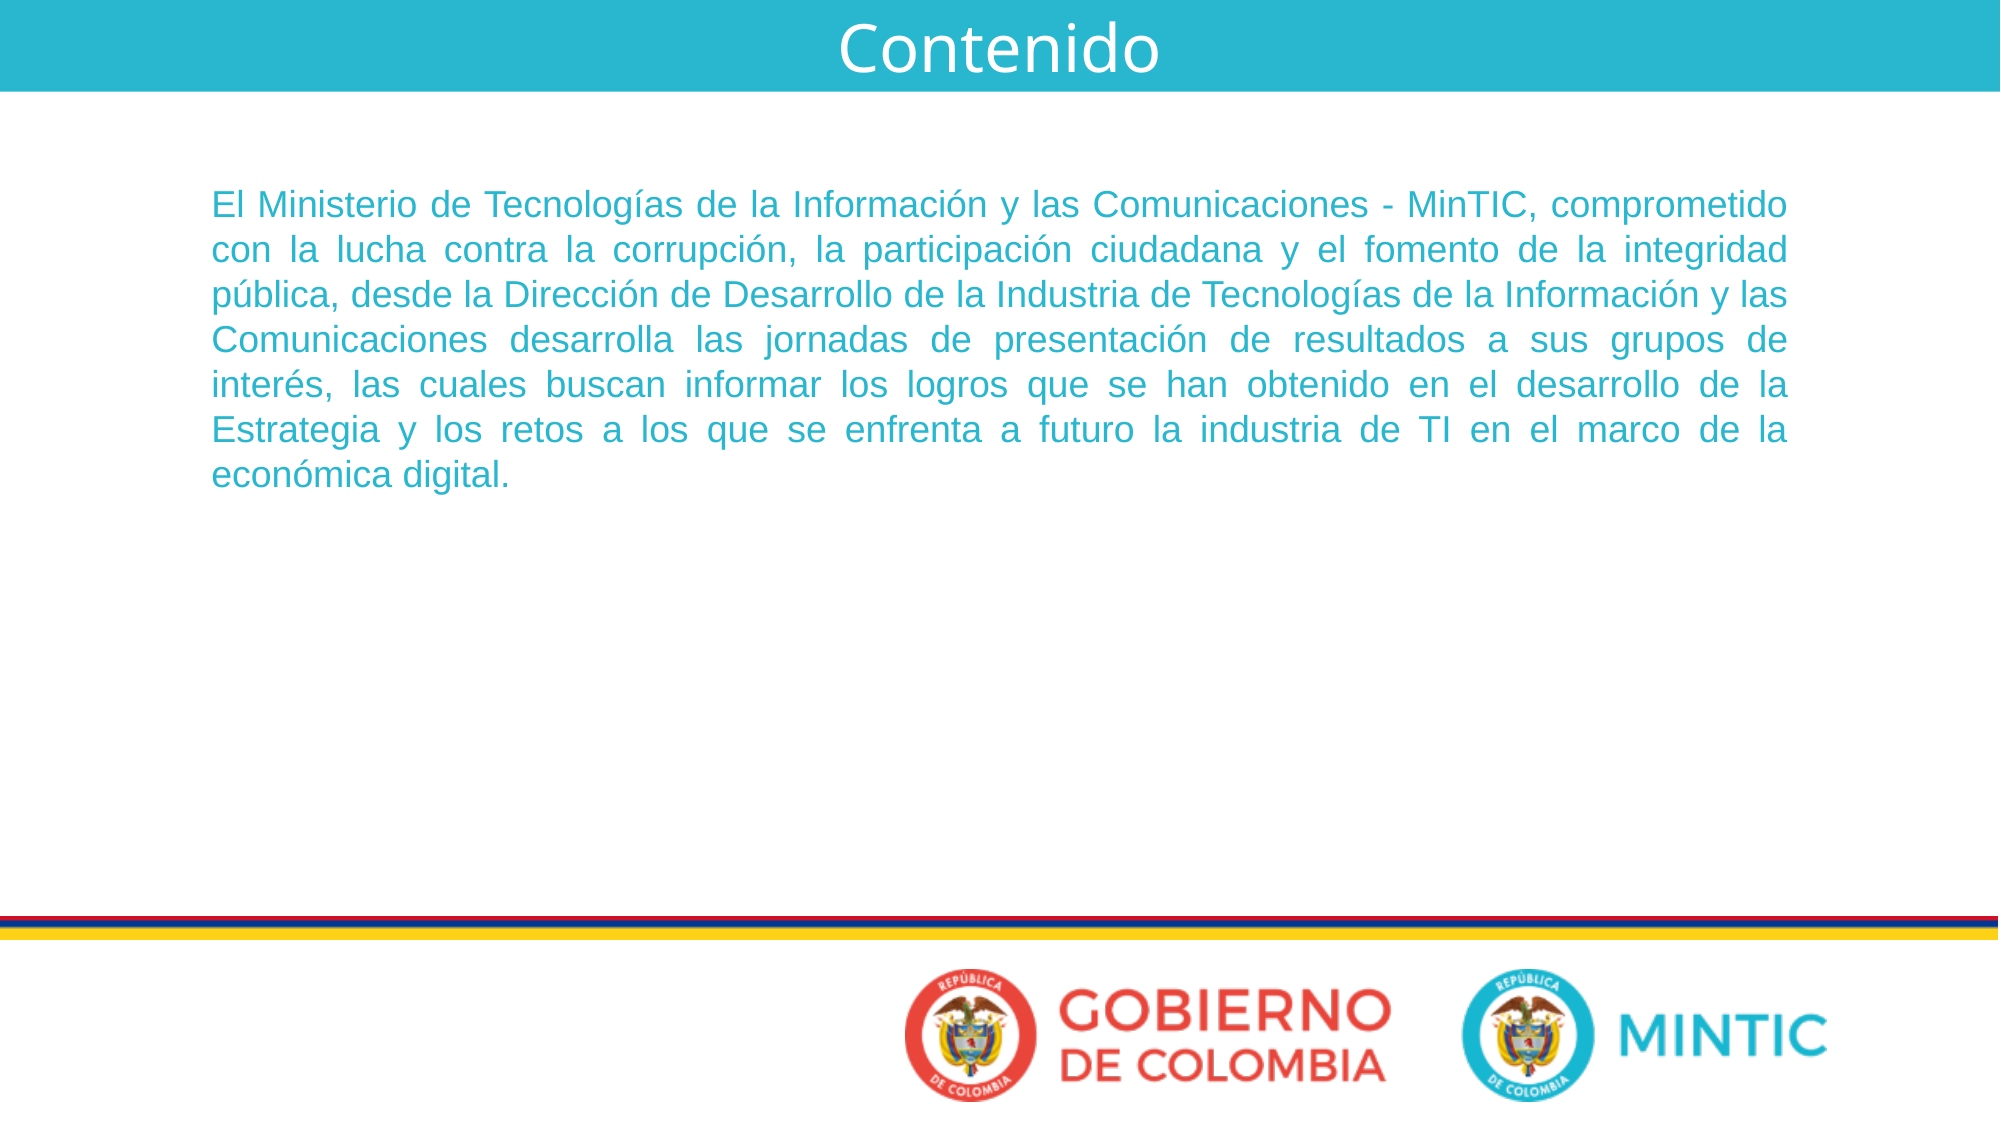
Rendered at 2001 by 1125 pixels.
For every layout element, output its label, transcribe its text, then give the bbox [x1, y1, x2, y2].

picture [0, 916, 1998, 940]
text_box El Ministerio de Tecnologías de la Información y las Comunicaciones - MinTIC, comprometido con la lucha contra la corrupción, la participación ciudadana y el fomento de la integridad pública, desde la Dirección de Desarrollo de la Industria de Tecnologías de la Información y las Comunicaciones desarrolla las jornadas de presentación de resultados a sus grupos de interés, las cuales buscan informar los logros que se han obtenido en el desarrollo de la Estrategia y los retos a los que se enfrenta a futuro la industria de TI en el marco de la económica digital. [196, 172, 1804, 709]
text_box Contenido [0, 0, 2000, 94]
picture [905, 969, 1827, 1102]
